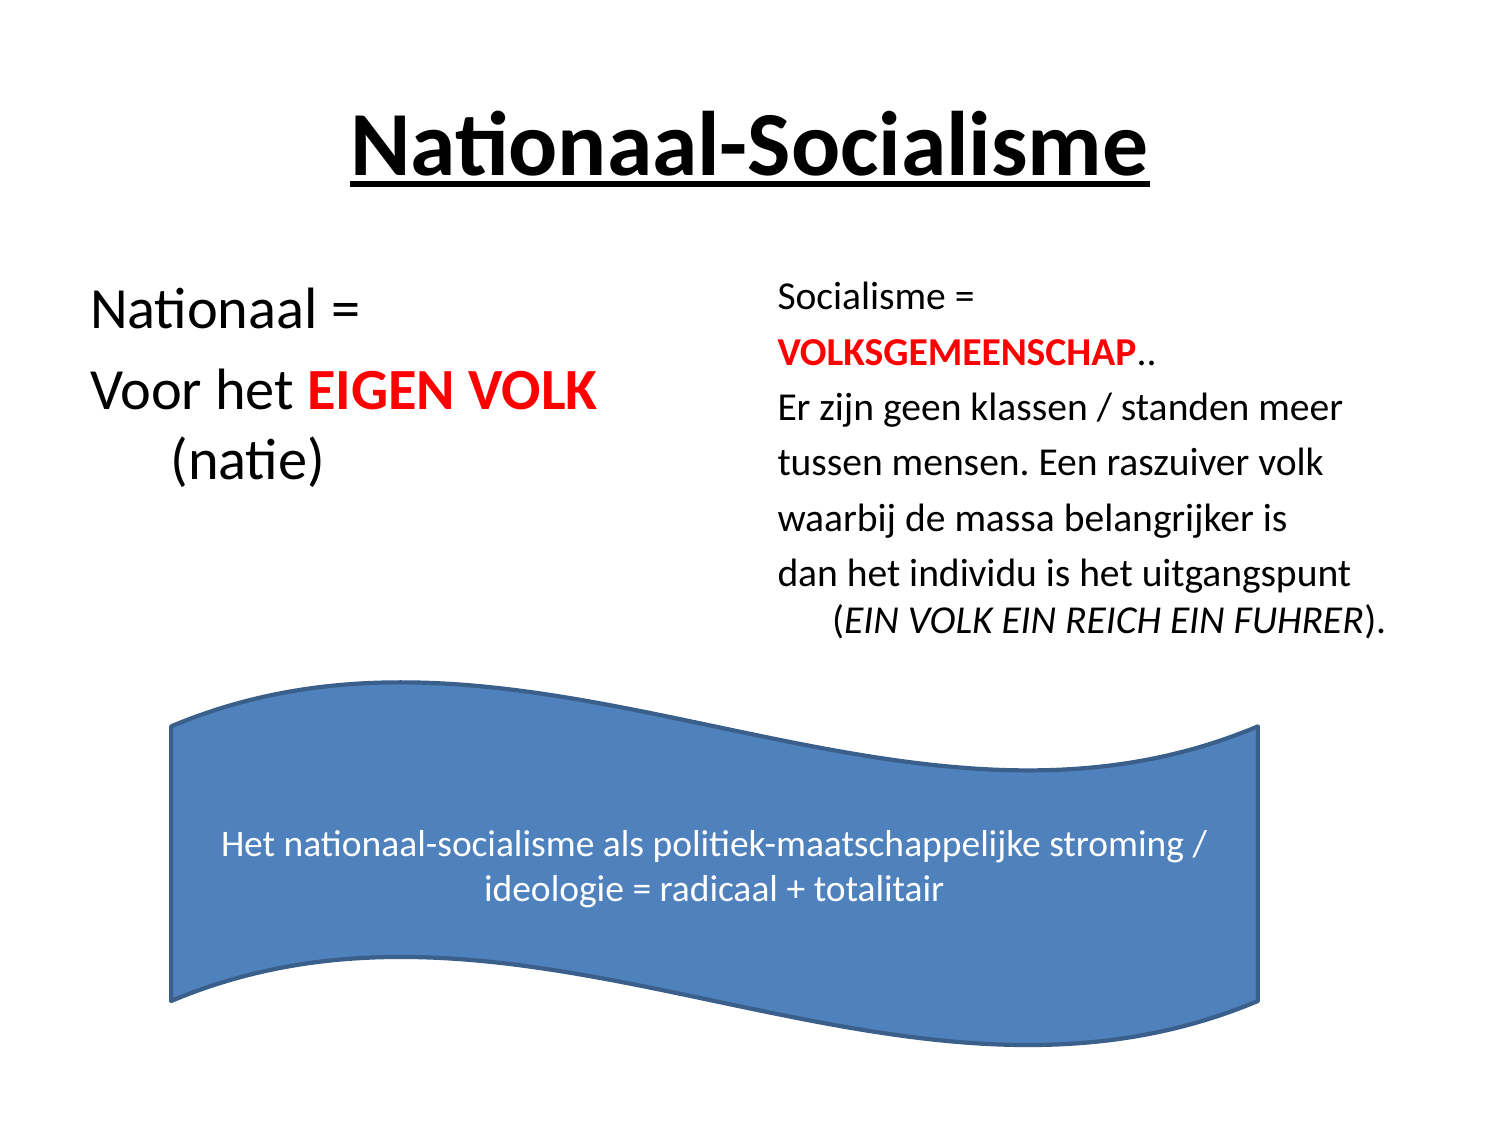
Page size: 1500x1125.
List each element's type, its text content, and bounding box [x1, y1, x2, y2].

text_box Het nationaal-socialisme als politiek-maatschappelijke stroming / ideologie = radicaal + totalitair [169, 680, 1260, 1048]
list Socialisme = VOLKSGEMEENSCHAP.. Er zijn geen klassen / standen meer tussen mensen. Een raszuiver volk waarbij de massa belangrijker is dan het individu is het uitgangspunt (EIN VOLK EIN REICH EIN FUHRER). [762, 262, 1425, 657]
list Nationaal = Voor het EIGEN VOLK (natie) [75, 262, 738, 539]
title Nationaal-Socialisme [75, 45, 1425, 233]
